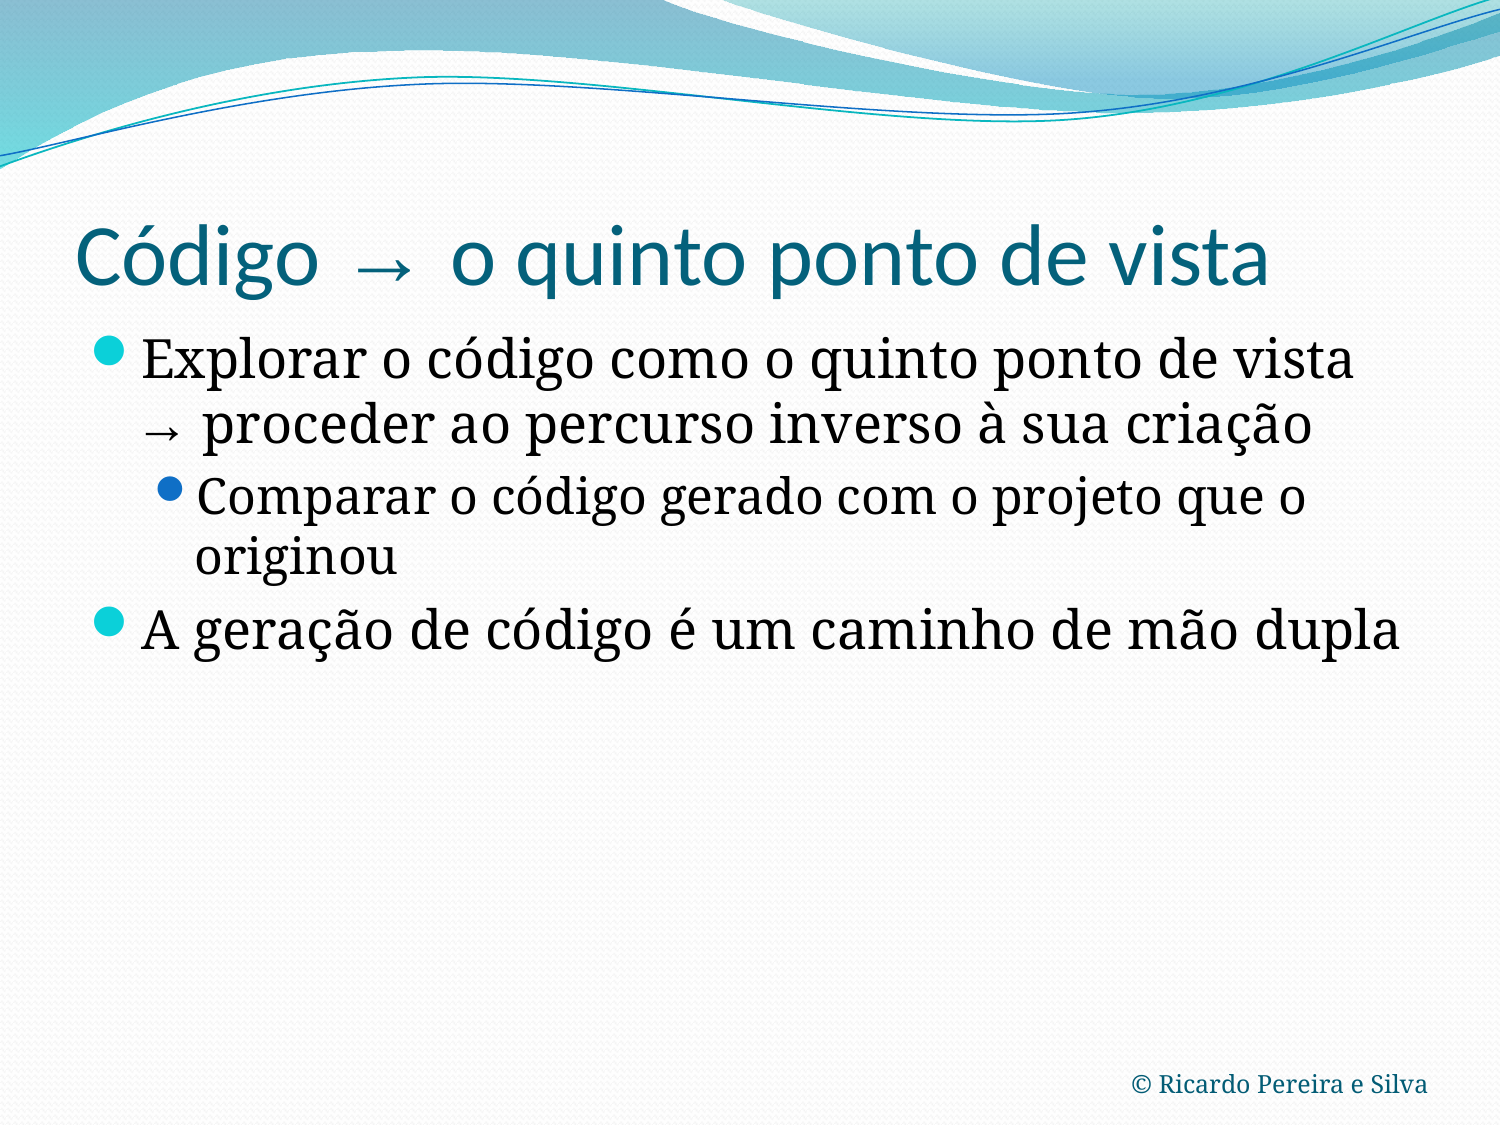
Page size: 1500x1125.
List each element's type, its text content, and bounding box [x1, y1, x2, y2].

footer © Ricardo Pereira e Silva [1101, 1042, 1429, 1103]
list Explorar o código como o quinto ponto de vista → proceder ao percurso inverso à sua criação Comparar o código gerado com o projeto que o originou A geração de código é um caminho de mão dupla [75, 317, 1425, 1038]
title Código → o quinto ponto de vista [75, 115, 1425, 303]
